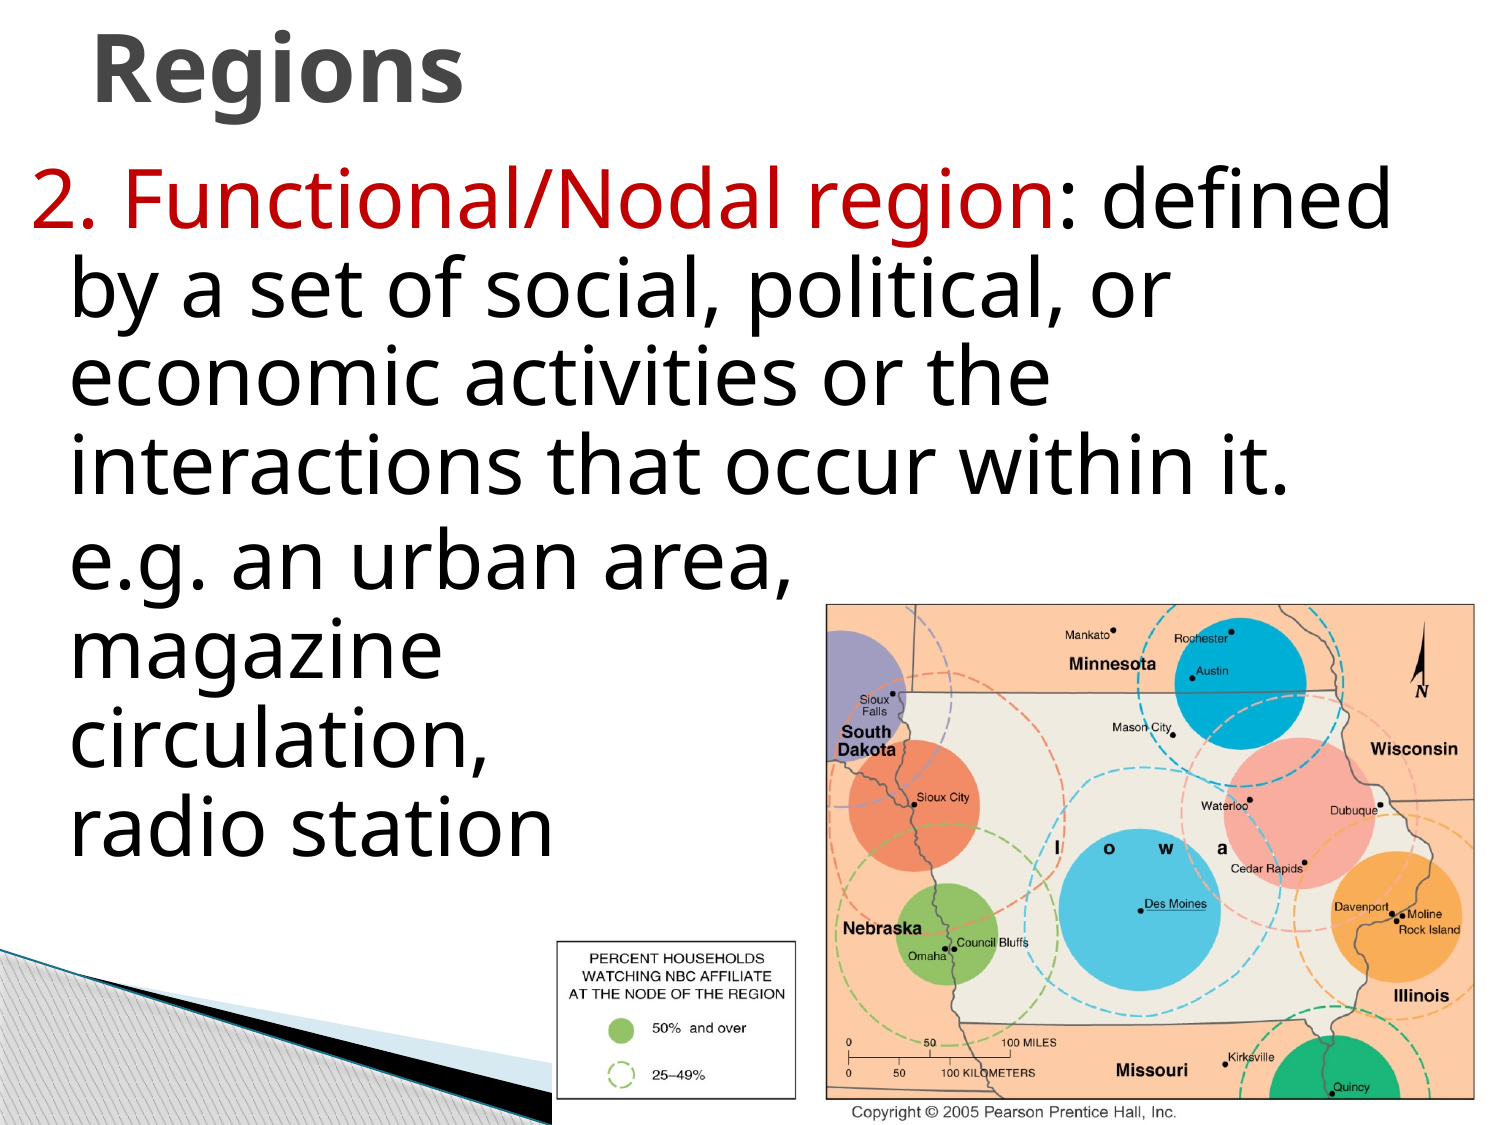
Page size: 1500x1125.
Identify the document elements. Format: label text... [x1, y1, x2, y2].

title Regions [75, 0, 1425, 130]
list 2. Functional/Nodal region: defined by a set of social, political, or economic activities or the interactions that occur within it. e.g. an urban area, magazine circulation, radio station [0, 149, 1500, 888]
picture [552, 599, 1478, 1125]
